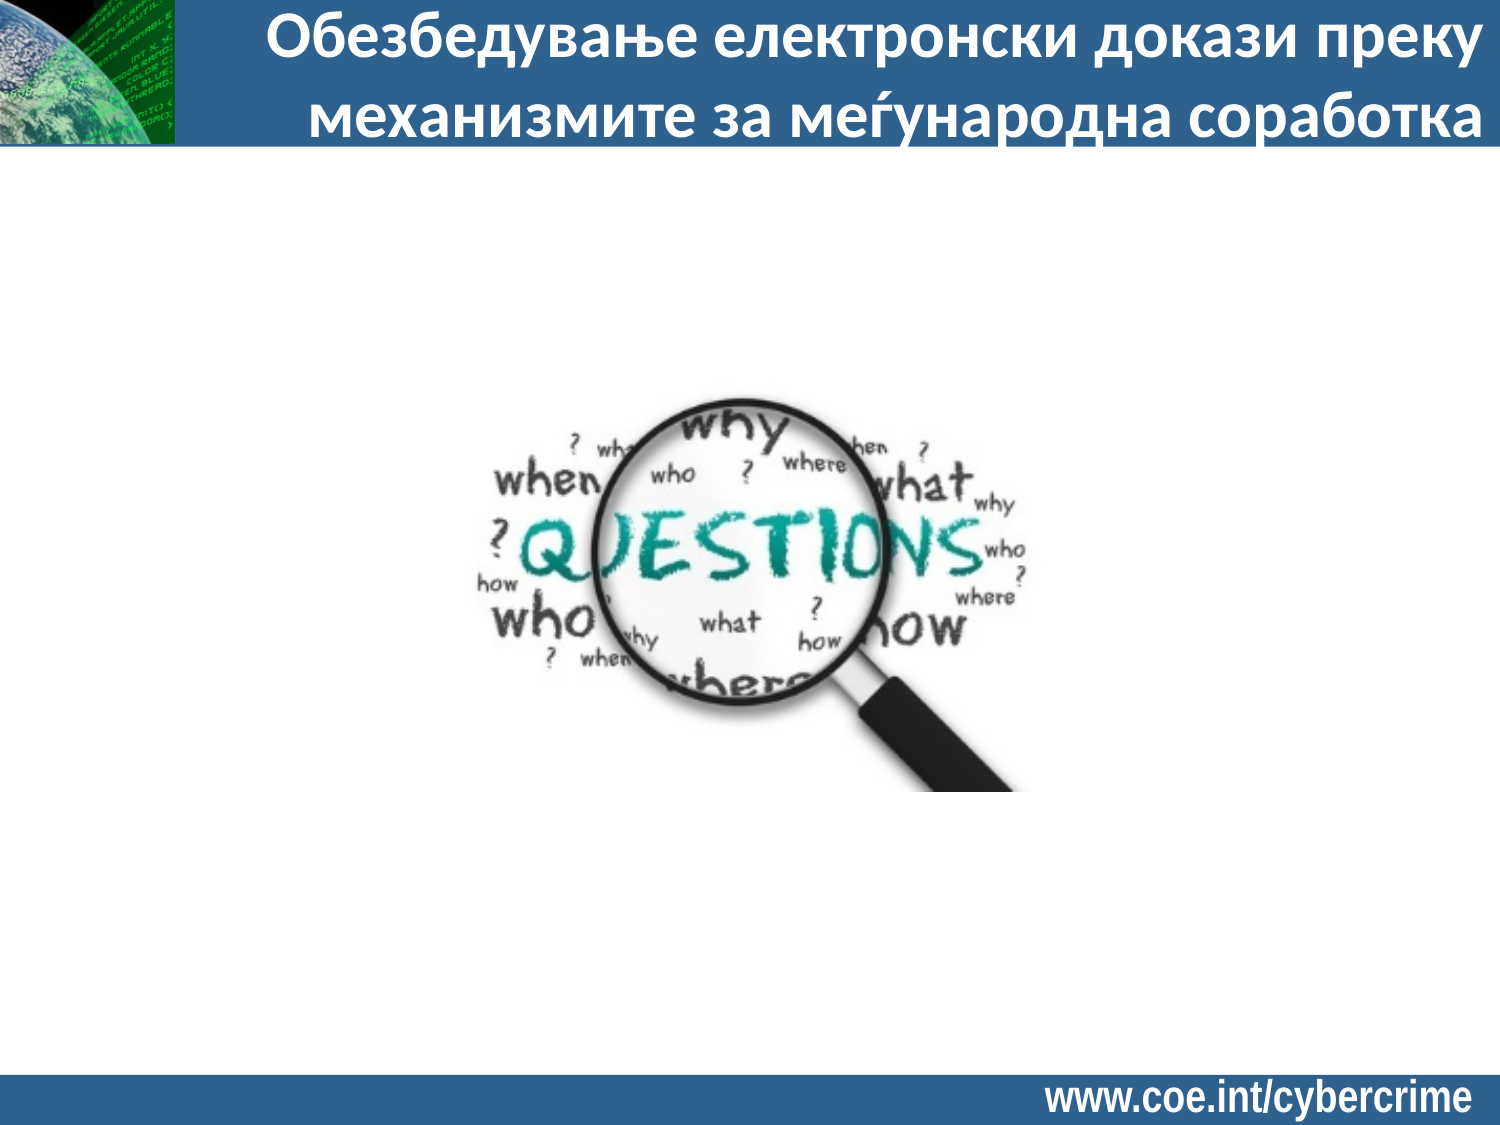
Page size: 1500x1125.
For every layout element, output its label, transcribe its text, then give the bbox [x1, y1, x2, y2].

picture [0, 0, 175, 144]
text_box [0, 1073, 1030, 1125]
picture [443, 332, 1057, 793]
text_box Обезбедување електронски докази преку механизмите за меѓународна соработка [177, 0, 1500, 149]
text_box www.coe.int/cybercrime [1030, 1059, 1500, 1125]
